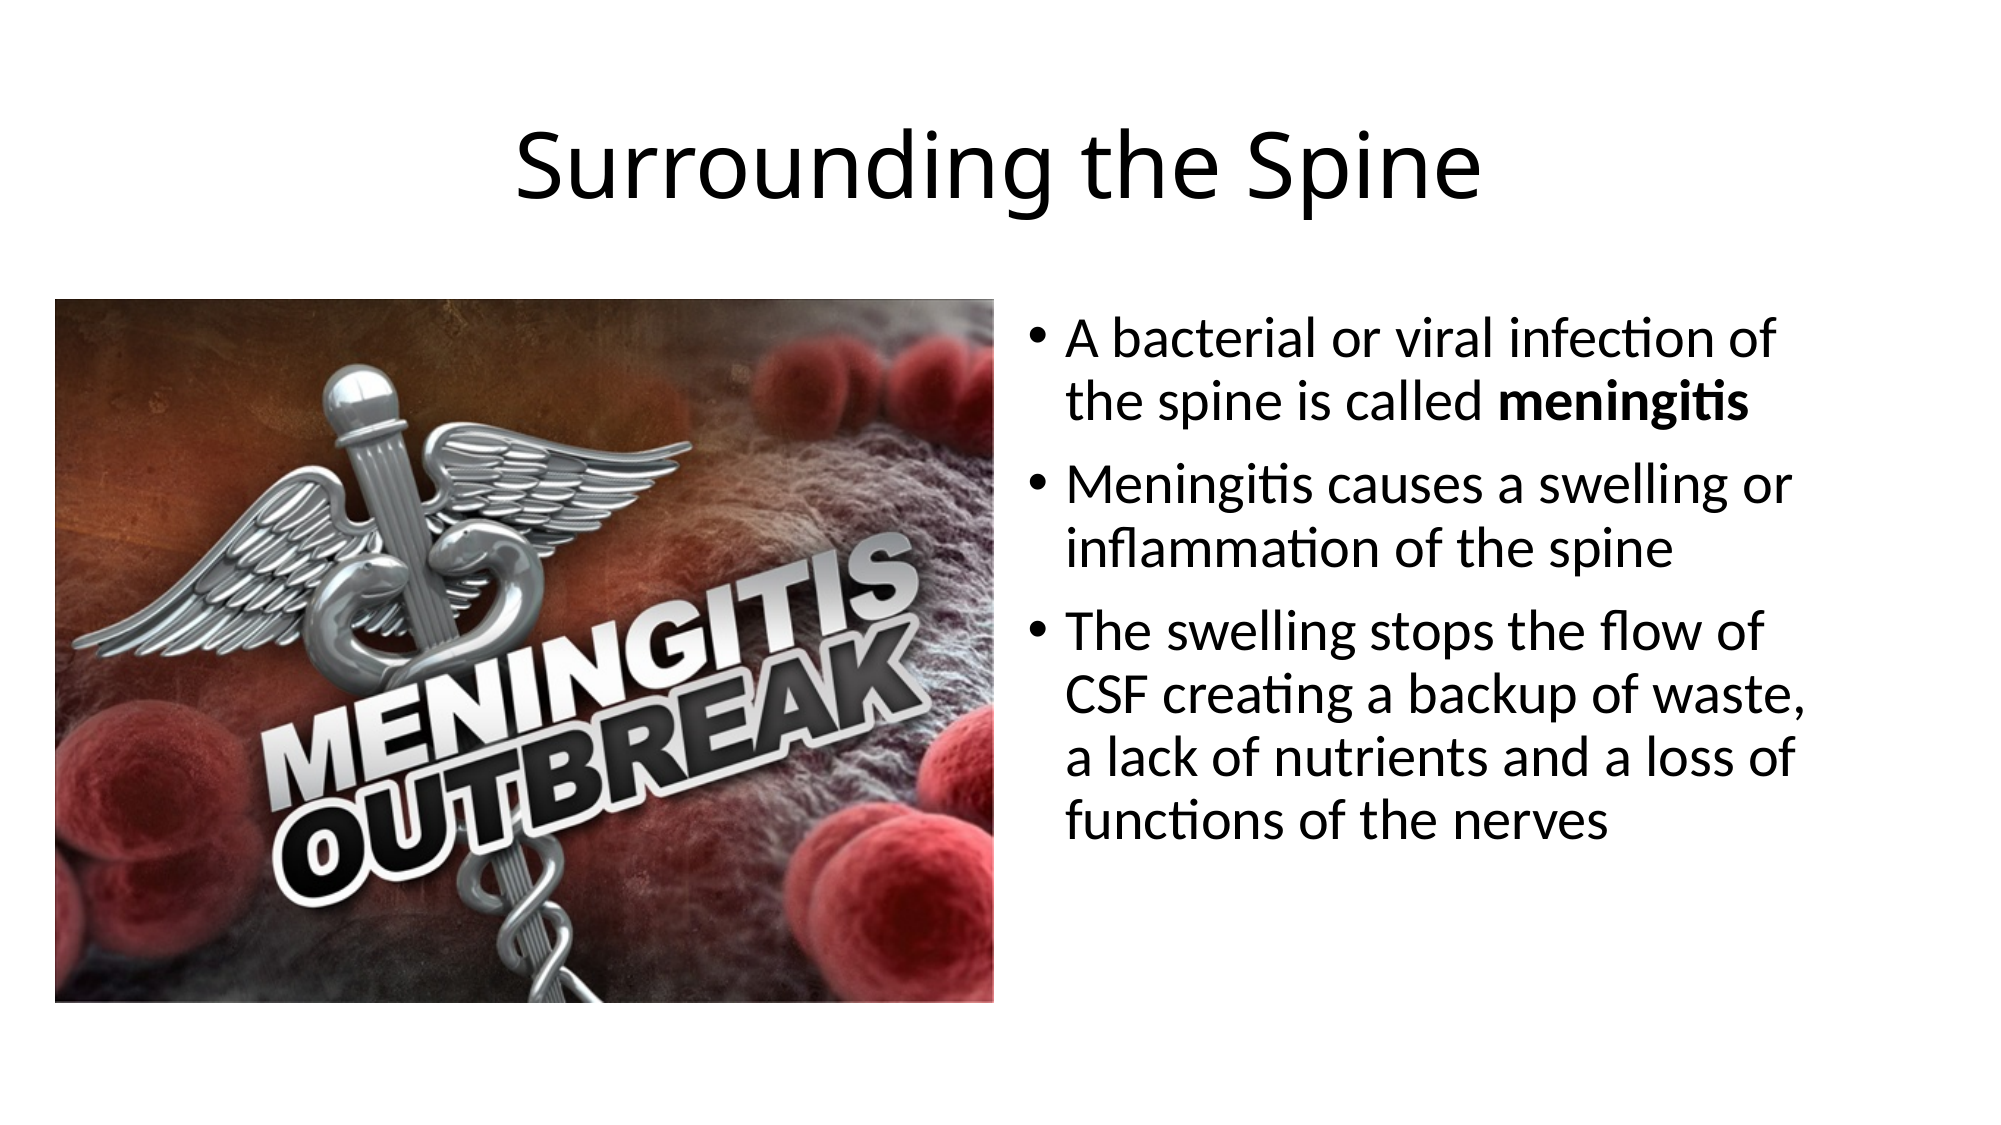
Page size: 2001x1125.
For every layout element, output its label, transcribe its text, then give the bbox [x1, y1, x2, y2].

title Surrounding the Spine [137, 59, 1863, 278]
picture [55, 299, 994, 1003]
list A bacterial or viral infection of the spine is called meningitis Meningitis causes a swelling or inflammation of the spine The swelling stops the flow of CSF creating a backup of waste, a lack of nutrients and a loss of functions of the nerves [1012, 299, 1863, 1014]
